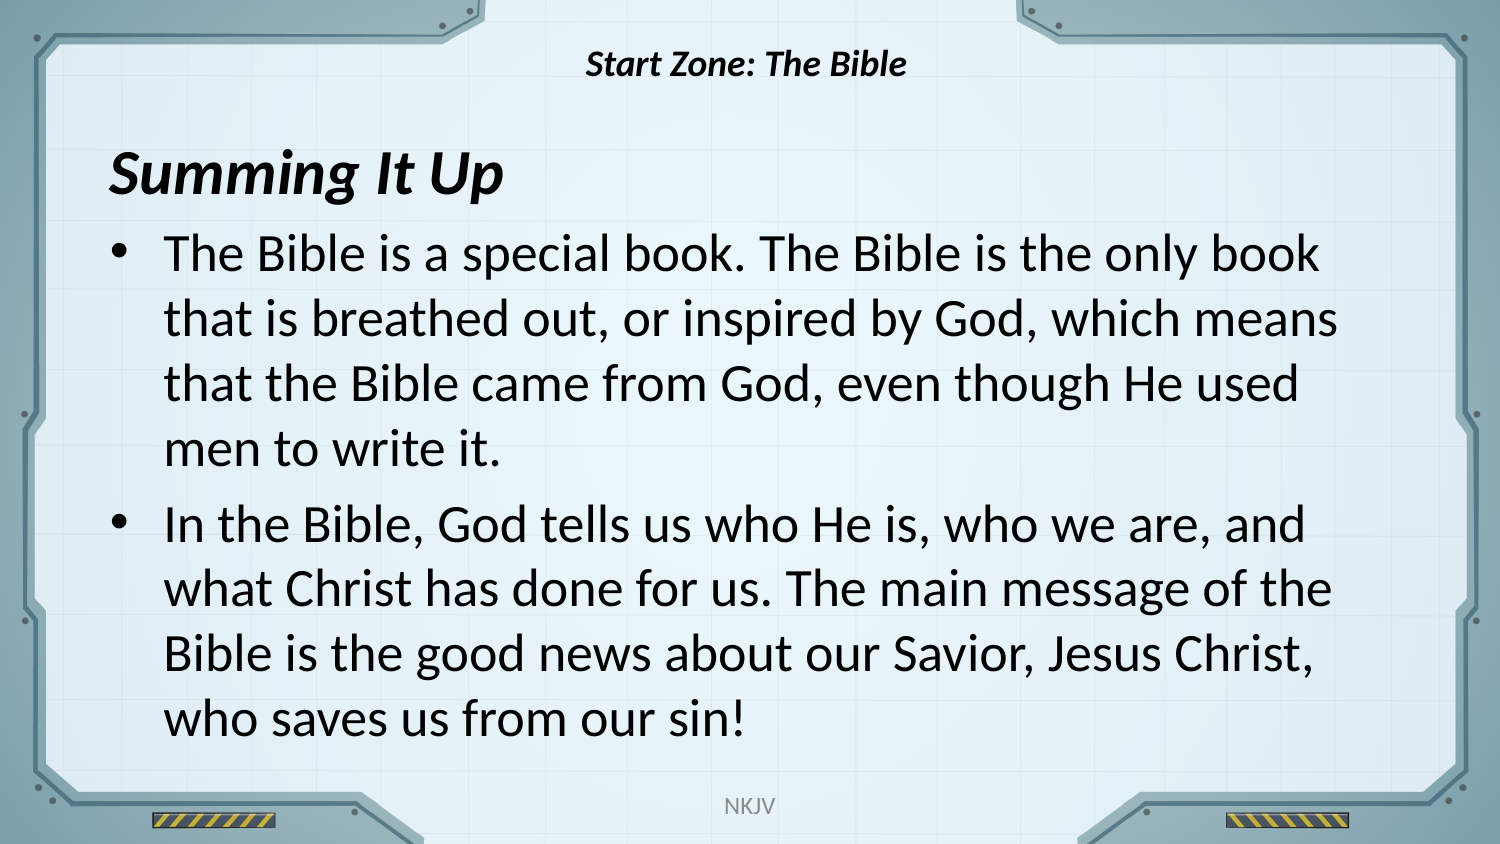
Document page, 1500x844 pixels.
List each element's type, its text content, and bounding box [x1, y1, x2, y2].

picture [0, 0, 1500, 844]
footer NKJV [512, 782, 988, 828]
text_box Start Zone: The Bible [502, 31, 992, 91]
list Summing It Up The Bible is a special book. The Bible is the only book that is breathed out, or inspired by God, which means that the Bible came from God, even though He used men to write it. In the Bible, God tells us who He is, who we are, and what Christ has done for us. The main message of the Bible is the good news about our Savior, Jesus Christ, who saves us from our sin! [94, 121, 1408, 756]
